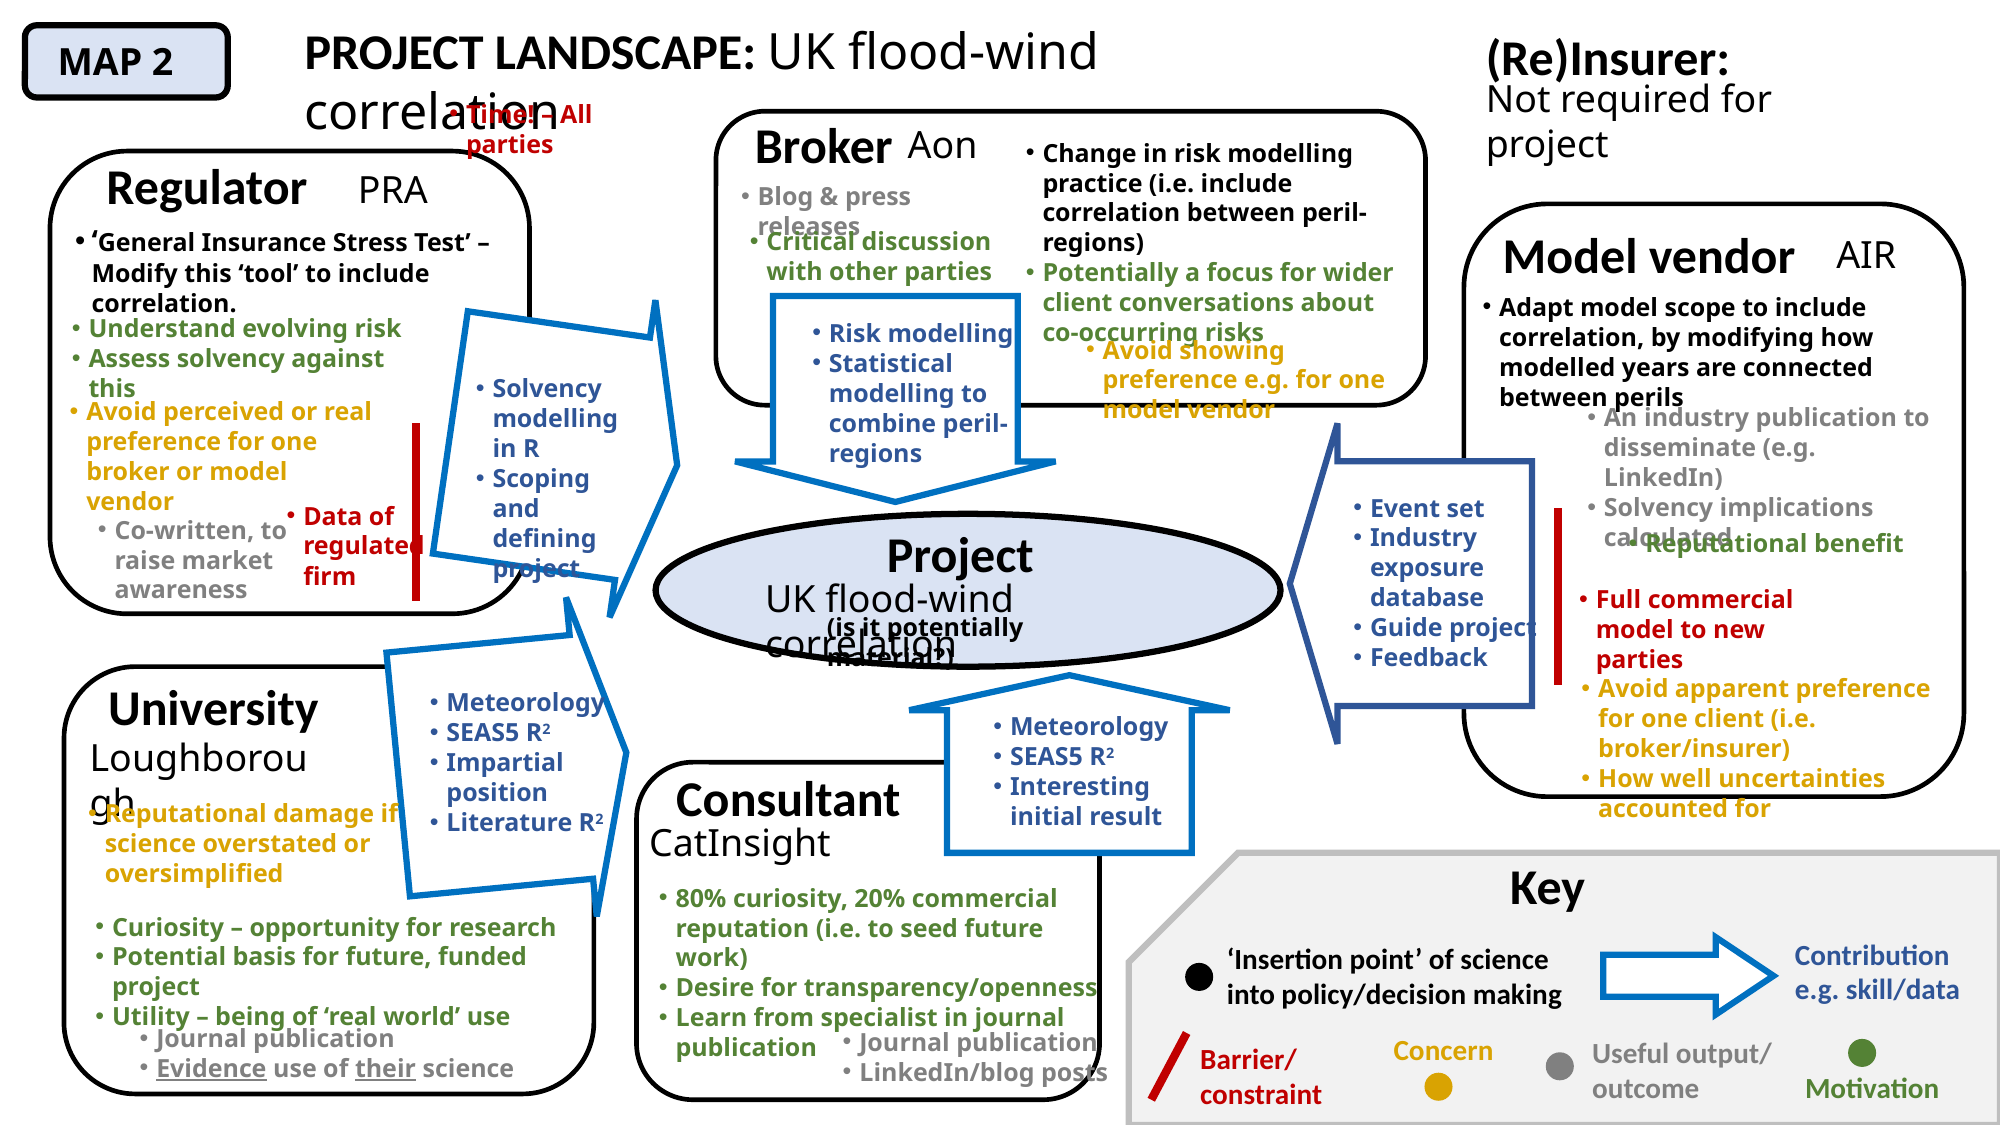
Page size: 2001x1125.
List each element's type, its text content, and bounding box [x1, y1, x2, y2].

text_box Full commercial model to new parties [1564, 576, 1850, 681]
text_box Understand evolving risk Assess solvency against this [57, 305, 426, 410]
text_box [440, 300, 679, 559]
text_box Regulator [91, 147, 328, 215]
text_box Curiosity – opportunity for research Potential basis for future, funded project Utility – being of ‘real world’ use [80, 903, 619, 1039]
text_box Co-written, to raise market awareness [83, 506, 314, 612]
text_box Key [1495, 847, 1625, 923]
text_box [635, 761, 1101, 1101]
text_box University [93, 668, 113, 678]
text_box [1503, 202, 1936, 223]
text_box Contribution e.g. skill/data [1780, 928, 1981, 1014]
text_box [408, 844, 611, 903]
text_box Useful output/ outcome [1577, 1026, 1806, 1112]
text_box [714, 110, 1416, 407]
text_box [62, 665, 594, 1095]
text_box (Re)Insurer: [1471, 18, 1767, 67]
text_box Aon [892, 113, 1012, 173]
text_box [388, 325, 464, 492]
text_box [1127, 851, 2000, 1125]
text_box Blog & press releases [726, 173, 1013, 248]
text_box ‘Insertion point’ of science into policy/decision making [1212, 933, 1585, 1018]
text_box [23, 24, 229, 99]
text_box Risk modelling Statistical modelling to combine peril-regions [797, 309, 1035, 475]
text_box MAP 2 [42, 31, 210, 91]
text_box PROJECT LANDSCAPE: UK flood-wind correlation [289, 11, 1379, 147]
text_box Consultant [661, 758, 945, 770]
text_box [1548, 1074, 1572, 1081]
text_box [1288, 432, 1533, 745]
text_box UK flood-wind correlation [750, 567, 1194, 673]
text_box [456, 559, 461, 615]
text_box [1404, 135, 1427, 398]
text_box [48, 158, 91, 602]
text_box [908, 679, 1202, 854]
text_box [1602, 935, 1776, 1017]
text_box Model vendor [1488, 215, 1822, 283]
text_box [385, 620, 599, 790]
text_box [658, 516, 872, 647]
text_box Change in risk modelling practice (i.e. include correlation between peril-regions) Potentially a focus for wider client conversations about co-occurring risks [1011, 129, 1420, 354]
text_box [734, 295, 1011, 504]
text_box Critical discussion with other parties [735, 218, 1022, 293]
text_box Not required for project [1471, 67, 1915, 173]
text_box CatInsight [634, 811, 851, 871]
text_box [1462, 227, 1965, 726]
text_box [1035, 460, 1056, 468]
text_box Adapt model scope to include correlation, by modifying how modelled years are connected between perils [1467, 283, 1950, 419]
text_box Avoid apparent preference for one client (i.e. broker/insurer) How well uncertainties accounted for [1566, 665, 1964, 830]
text_box Data of regulated firm [271, 492, 456, 628]
text_box 80% curiosity, 20% commercial reputation (i.e. to seed future work) Desire for transparency/openness Learn from specialist in journal publication [644, 874, 1128, 1070]
text_box Time! – All parties [434, 90, 693, 166]
text_box Solvency modelling in R Scoping and defining project [461, 365, 658, 620]
text_box Barrier/ constraint [1185, 1032, 1341, 1118]
text_box Avoid showing preference e.g. for one model vendor [1071, 326, 1404, 432]
text_box [1424, 1074, 1453, 1101]
text_box Loughborough [74, 726, 332, 790]
text_box [462, 166, 530, 215]
text_box Meteorology SEAS5 R2 Impartial position Literature R2 [414, 679, 652, 844]
text_box Reputational benefit [1613, 520, 1934, 566]
text_box [328, 150, 434, 215]
text_box [1070, 516, 1282, 645]
text_box [1185, 962, 1212, 991]
text_box Broker [740, 105, 1096, 116]
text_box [1151, 1032, 1187, 1100]
text_box Meteorology SEAS5 R2 Interesting initial result [978, 703, 1216, 873]
text_box ‘General Insurance Stress Test’ – Modify this ‘tool’ to include correlation. [60, 215, 530, 325]
text_box [1462, 709, 1566, 798]
text_box AIR [1821, 223, 1940, 283]
text_box Avoid perceived or real preference for one broker or model vendor [54, 388, 388, 523]
text_box Journal publication Evidence use of their science [124, 1015, 565, 1090]
text_box Reputational damage if science overstated or oversimplified [73, 790, 425, 895]
text_box Journal publication LinkedIn/blog posts [828, 1018, 1125, 1094]
text_box Project [872, 514, 1070, 567]
text_box Concern [1378, 1023, 1577, 1074]
text_box [1848, 1038, 1877, 1061]
text_box Motivation [1790, 1061, 1988, 1112]
text_box An industry publication to disseminate (e.g. LinkedIn) Solvency implications calculated [1572, 419, 1950, 559]
text_box Event set Industry exposure database Guide project Feedback [1338, 484, 1567, 709]
text_box (is it potentially material?) [812, 604, 1152, 679]
text_box PRA [343, 158, 462, 215]
text_box [1216, 706, 1230, 712]
